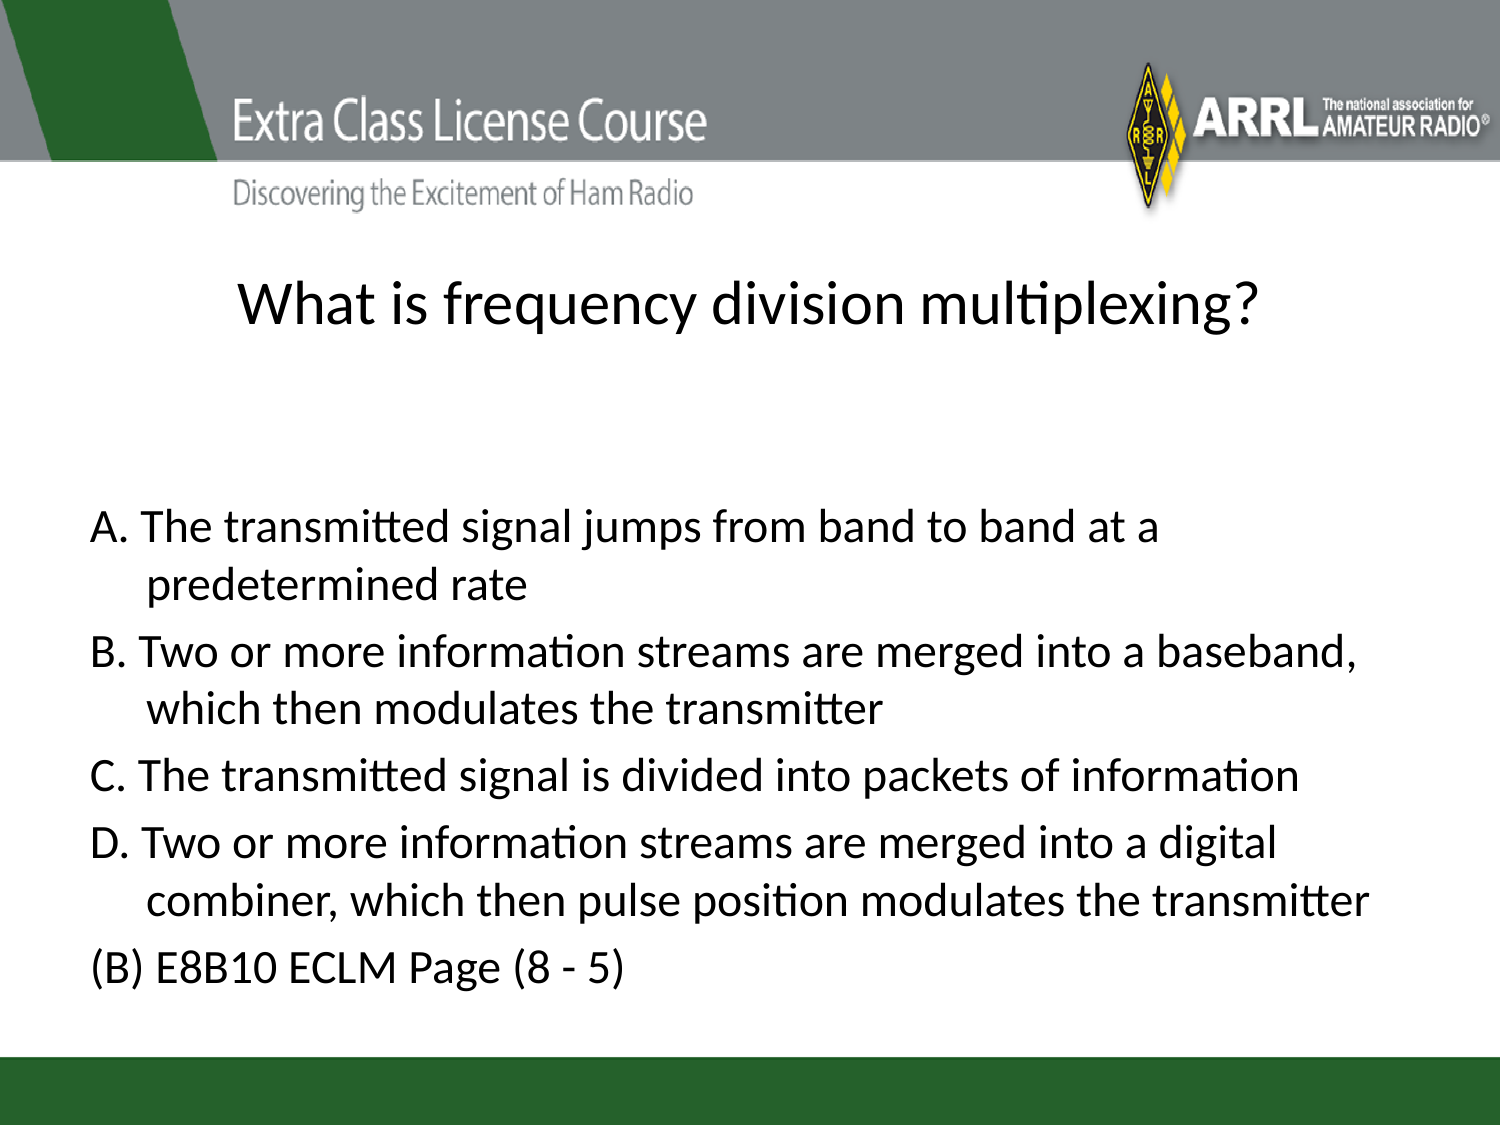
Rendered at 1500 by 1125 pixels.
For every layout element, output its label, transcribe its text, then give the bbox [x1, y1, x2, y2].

picture [0, 0, 1500, 1125]
list A. The transmitted signal jumps from band to band at a predetermined rate B. Two or more information streams are merged into a baseband, which then modulates the transmitter C. The transmitted signal is divided into packets of information D. Two or more information streams are merged into a digital combiner, which then pulse position modulates the transmitter (B) E8B10 ECLM Page (8 - 5) [75, 487, 1425, 1005]
title What is frequency division multiplexing? [75, 254, 1425, 435]
